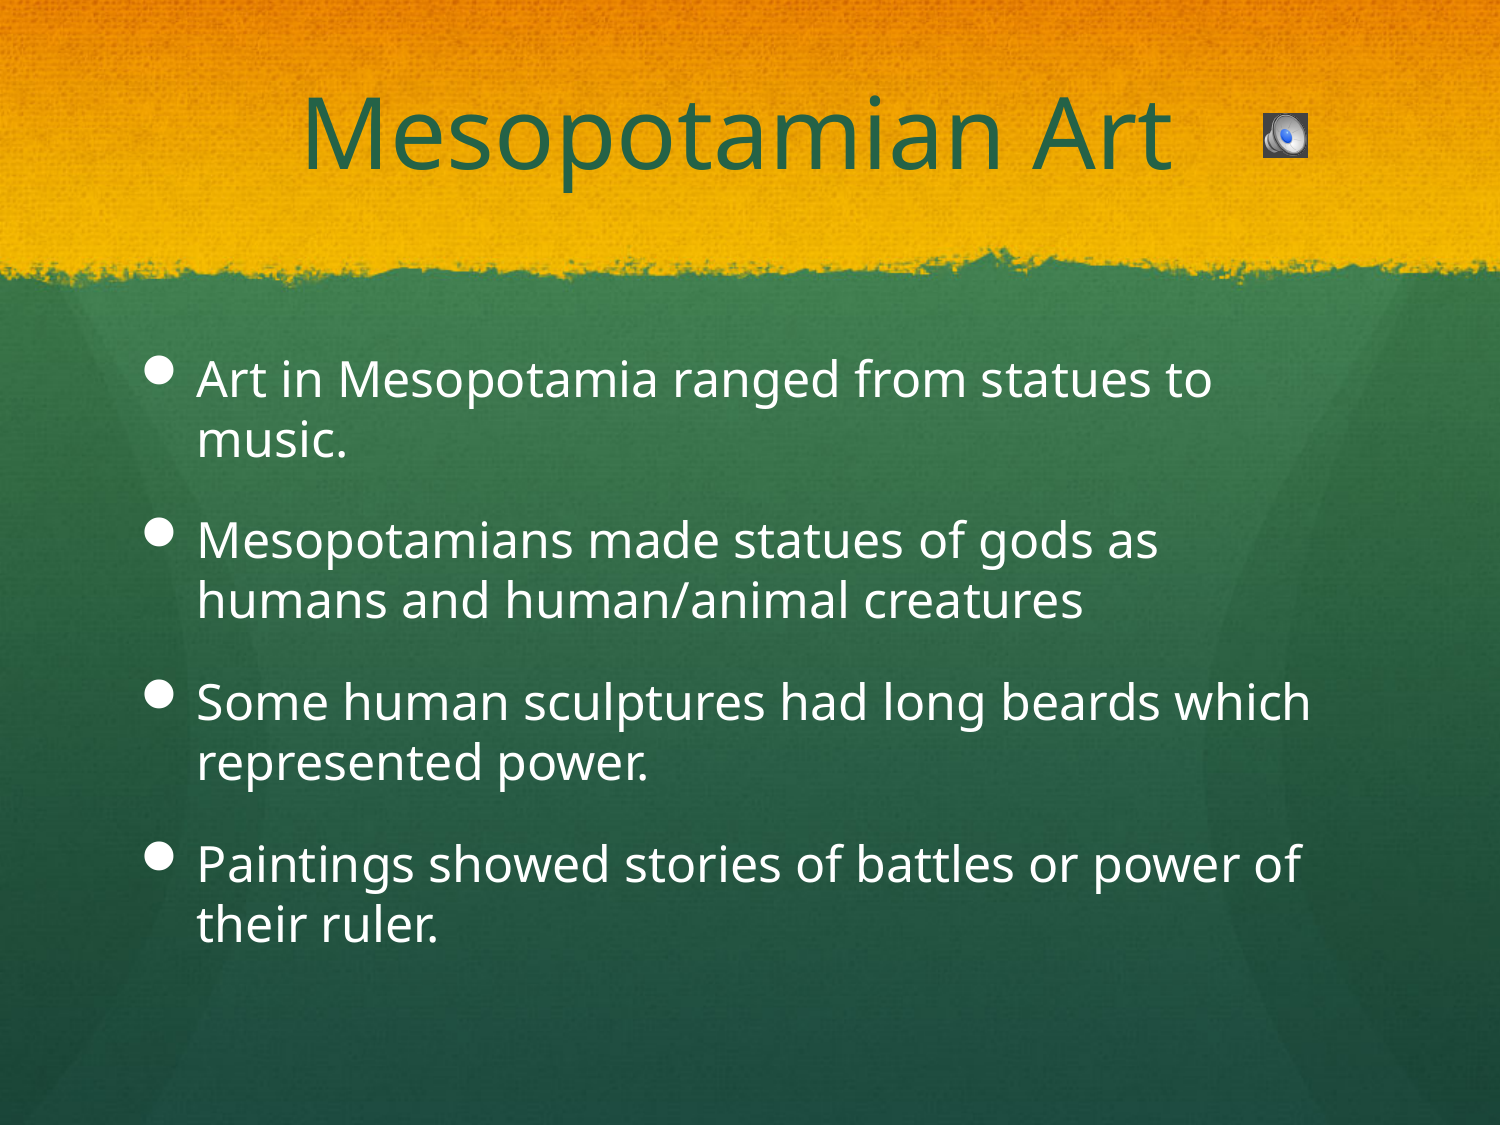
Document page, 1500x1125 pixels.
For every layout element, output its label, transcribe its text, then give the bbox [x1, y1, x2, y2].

title Mesopotamian Art [125, 13, 1375, 246]
list Art in Mesopotamia ranged from statues to music. Mesopotamians made statues of gods as humans and human/animal creatures Some human sculptures had long beards which represented power. Paintings showed stories of battles or power of their ruler. [125, 339, 1375, 1026]
picture [0, 0, 1500, 1125]
